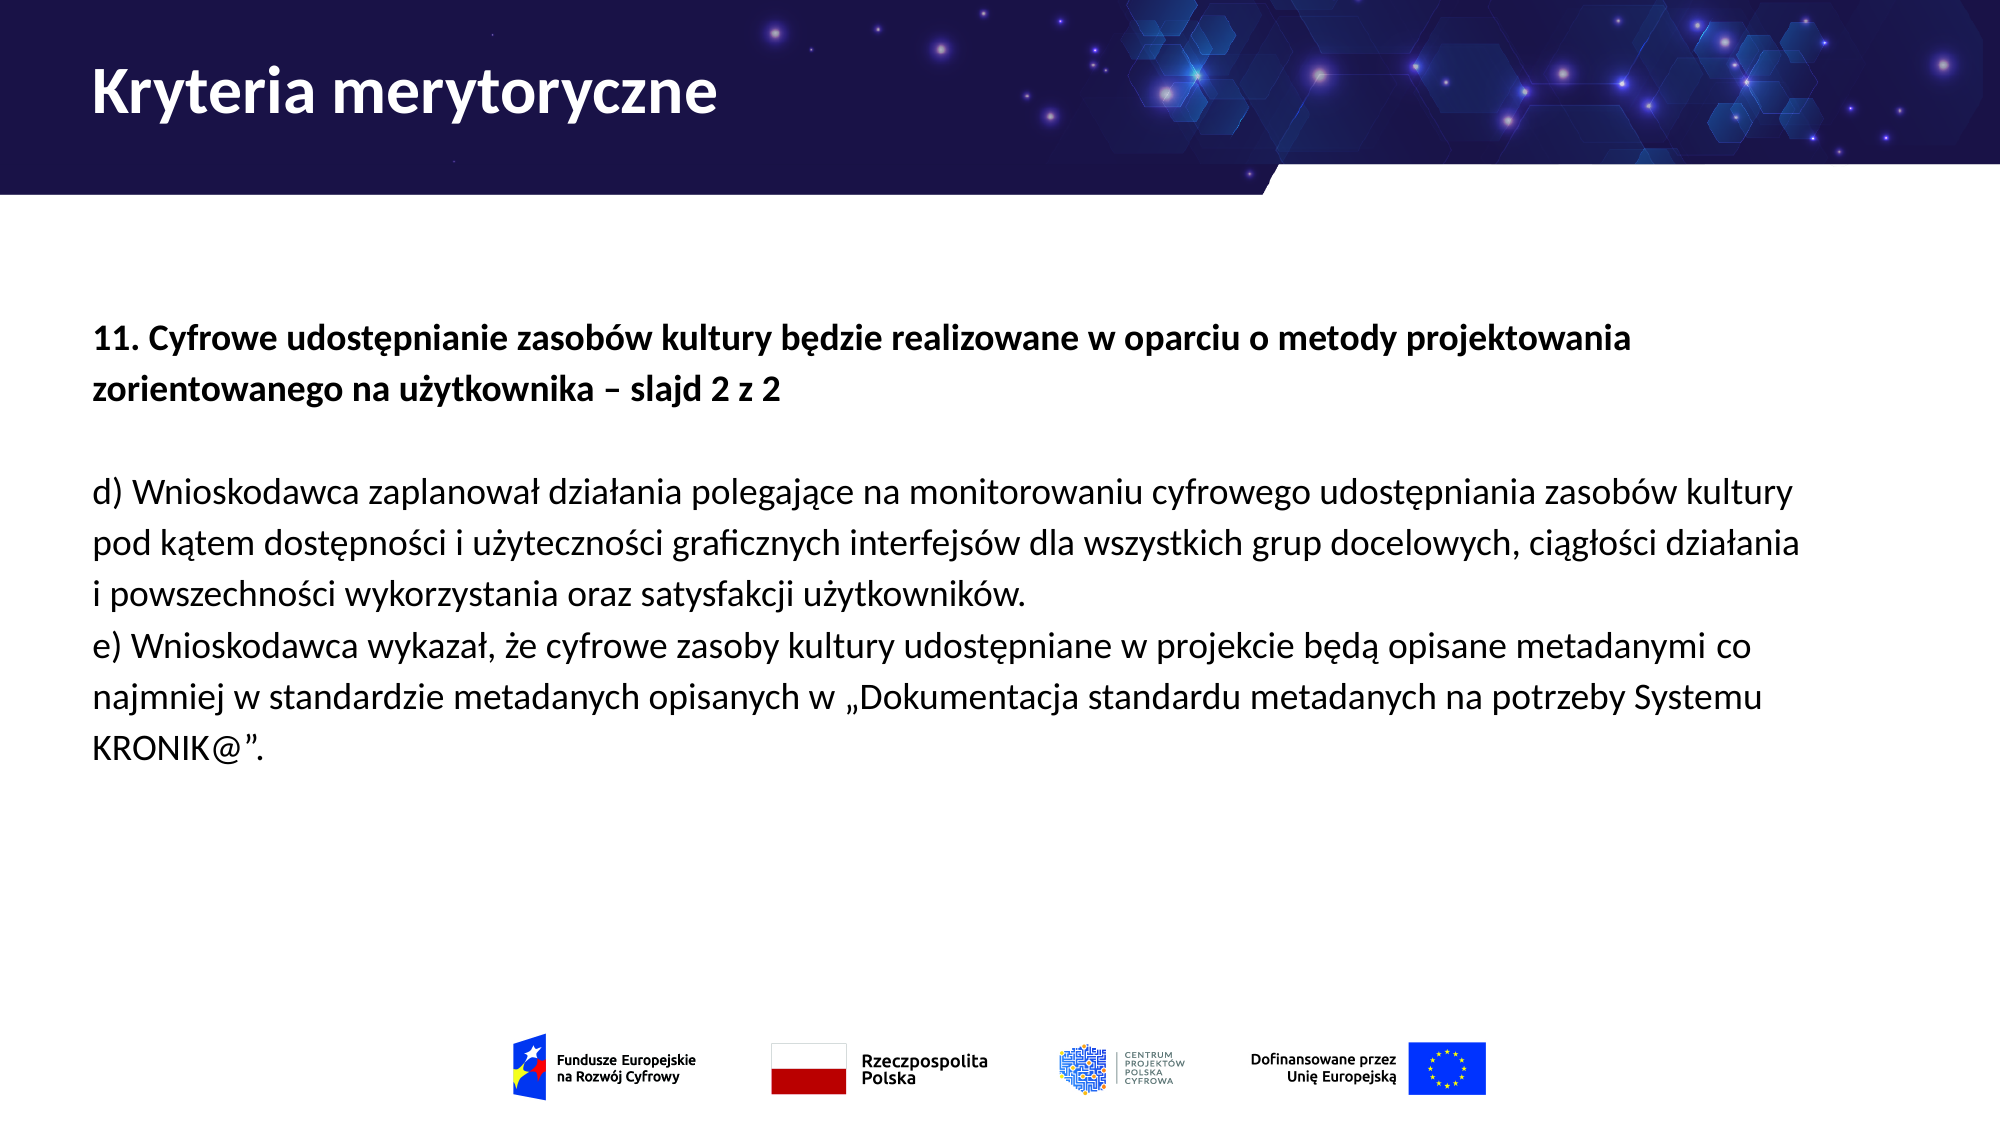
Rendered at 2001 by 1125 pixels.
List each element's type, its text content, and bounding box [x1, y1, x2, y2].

title Kryteria merytoryczne [77, 46, 1863, 136]
picture [491, 1011, 1509, 1122]
list 11. Cyfrowe udostępnianie zasobów kultury będzie realizowane w oparciu o metody projektowania zorientowanego na użytkownika – slajd 2 z 2 d) Wnioskodawca zaplanował działania polegające na monitorowaniu cyfrowego udostępniania zasobów kultury pod kątem dostępności i użyteczności graficznych interfejsów dla wszystkich grup docelowych, ciągłości działania i powszechności wykorzystania oraz satysfakcji użytkowników. e) Wnioskodawca wykazał, że cyfrowe zasoby kultury udostępniane w projekcie będą opisane metadanymi co najmniej w standardzie metadanych opisanych w „Dokumentacja standardu metadanych na potrzeby Systemu KRONIK@”. [77, 229, 1831, 904]
picture [0, 0, 2000, 195]
